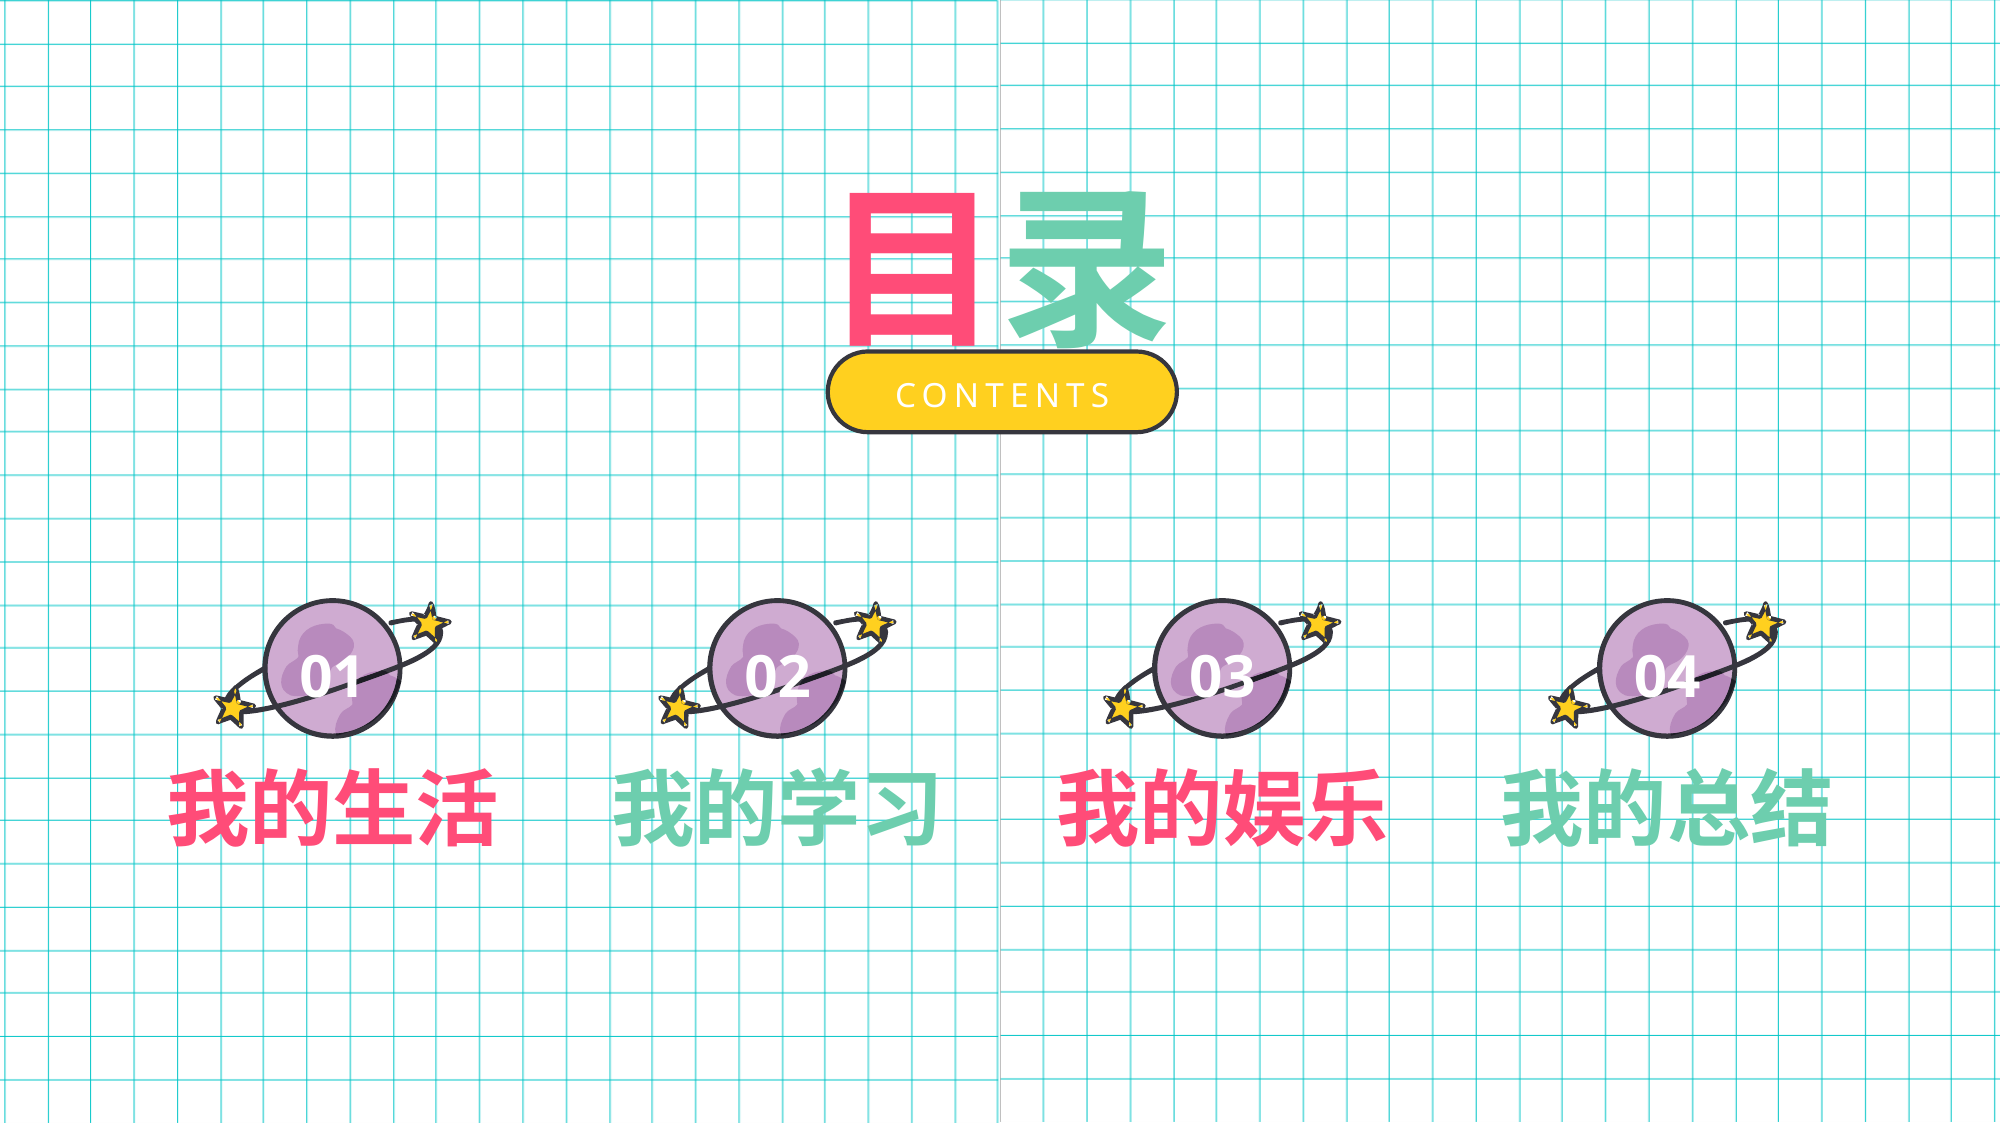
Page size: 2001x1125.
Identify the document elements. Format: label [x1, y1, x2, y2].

text_box [1483, 598, 1851, 865]
text_box [594, 598, 961, 865]
picture [0, 0, 2000, 1125]
text_box [1038, 598, 1406, 865]
text_box [149, 598, 517, 865]
text_box [807, 149, 1193, 433]
